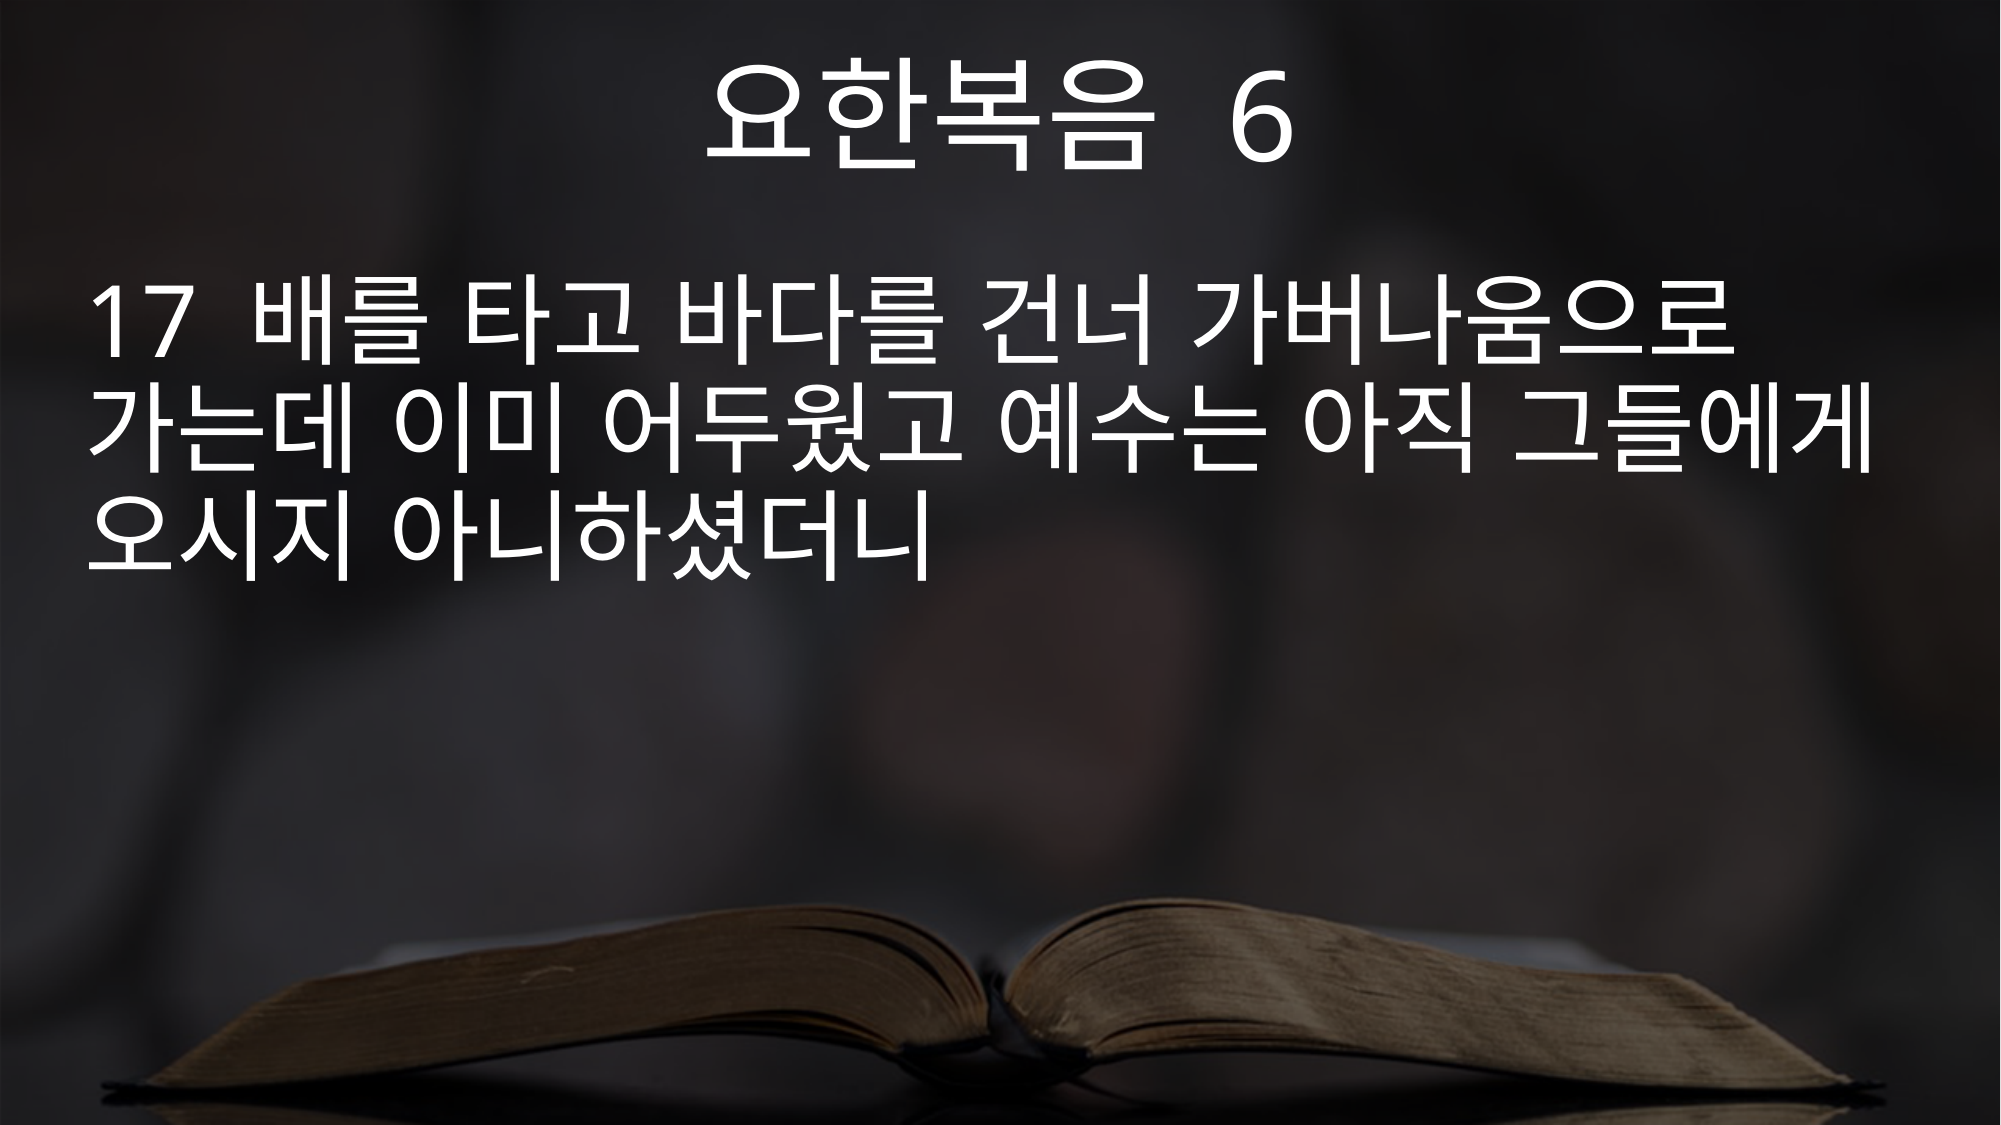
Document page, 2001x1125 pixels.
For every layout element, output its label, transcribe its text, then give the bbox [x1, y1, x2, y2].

picture [0, 0, 2001, 1125]
list 17 배를 타고 바다를 건너 가버나움으로 가는데 이미 어두웠고 예수는 아직 그들에게 오시지 아니하셨더니 [69, 263, 1953, 423]
footer 요한복음 6 [0, 32, 2000, 192]
